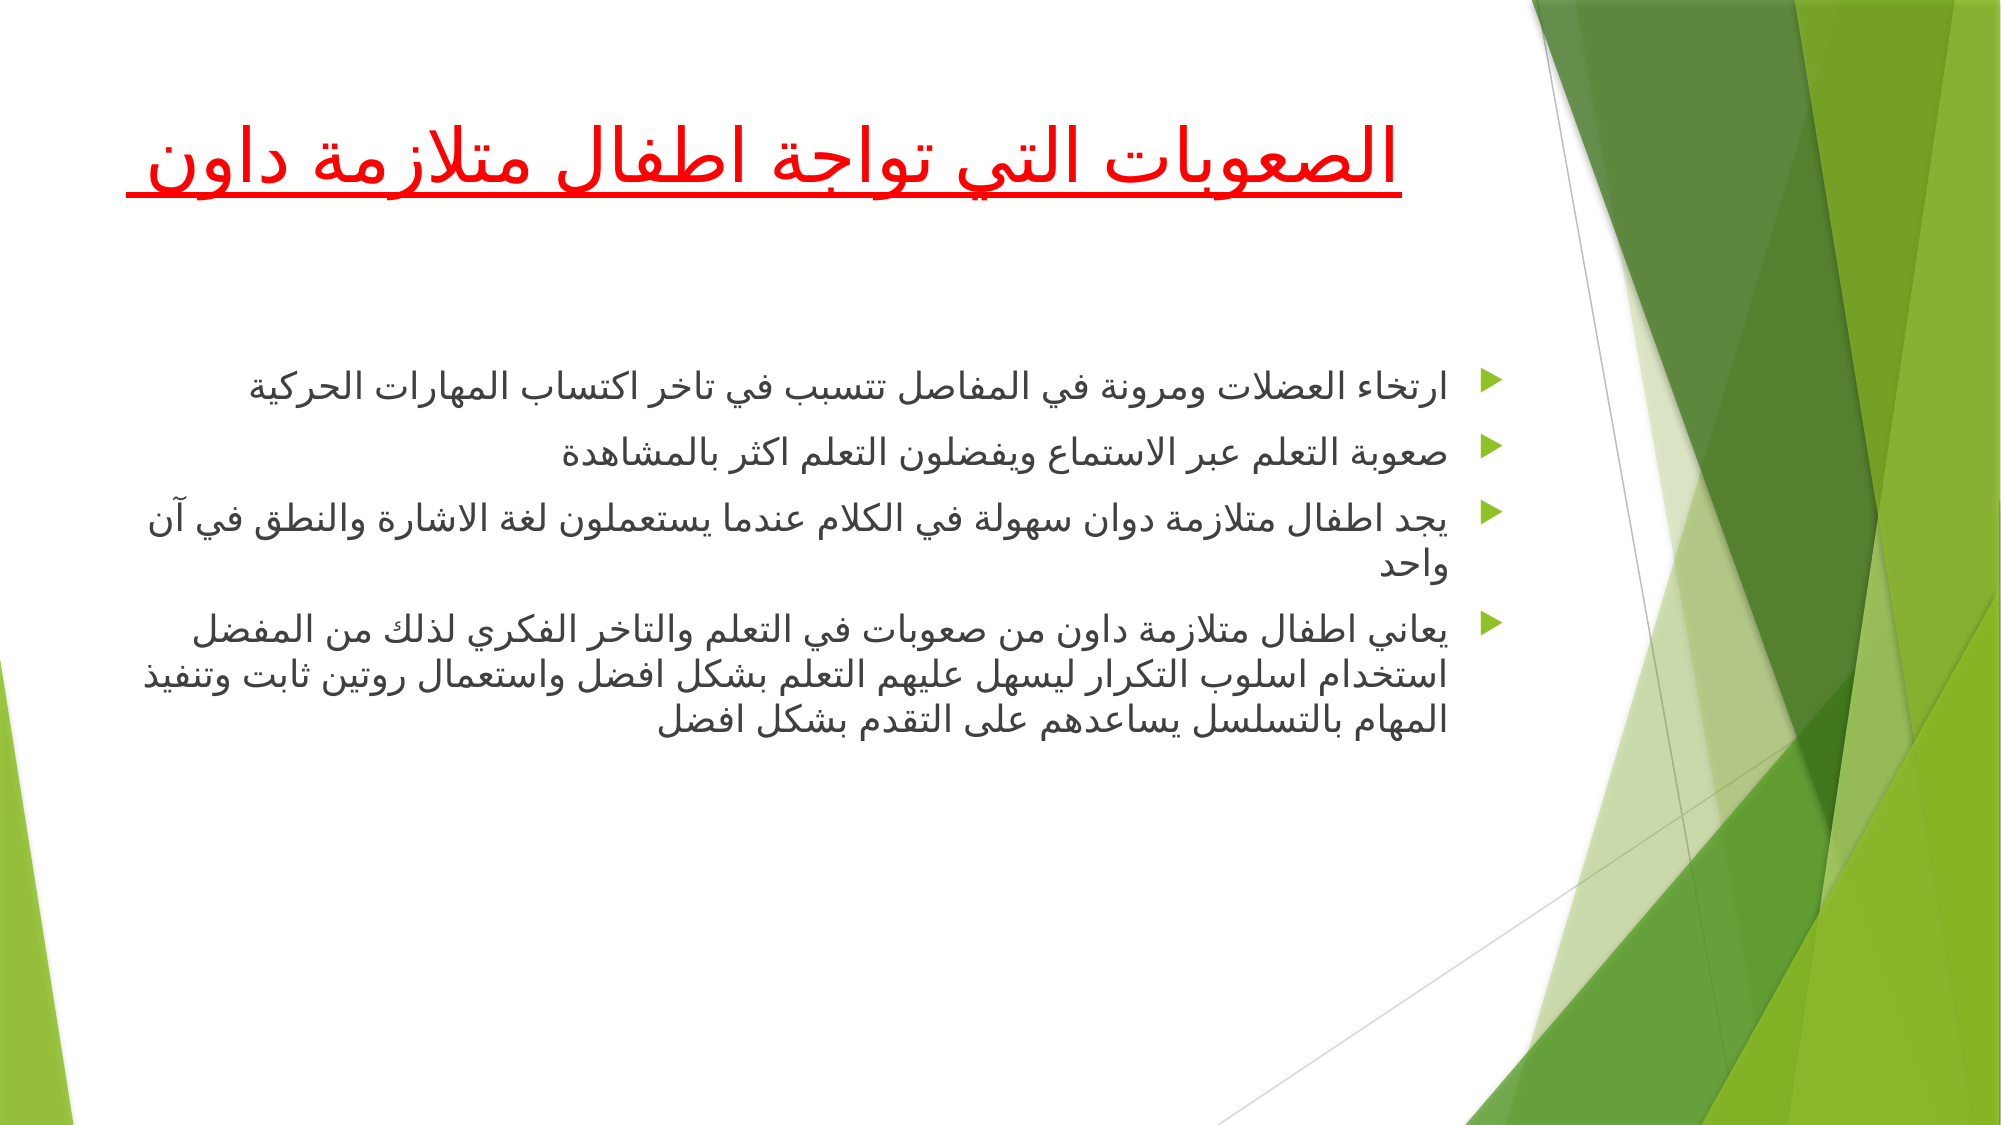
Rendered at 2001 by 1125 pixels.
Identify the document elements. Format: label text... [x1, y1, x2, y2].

title الصعوبات التي تواجة اطفال متلازمة داون [111, 99, 1522, 317]
list ارتخاء العضلات ومرونة في المفاصل تتسبب في تاخر اكتساب المهارات الحركية صعوبة التعلم عبر الاستماع ويفضلون التعلم اكثر بالمشاهدة يجد اطفال متلازمة دوان سهولة في الكلام عندما يستعملون لغة الاشارة والنطق في آن واحد يعاني اطفال متلازمة داون من صعوبات في التعلم والتاخر الفكري لذلك من المفضل استخدام اسلوب التكرار ليسهل عليهم التعلم بشكل افضل واستعمال روتين ثابت وتنفيذ المهام بالتسلسل يساعدهم على التقدم بشكل افضل [111, 354, 1522, 992]
